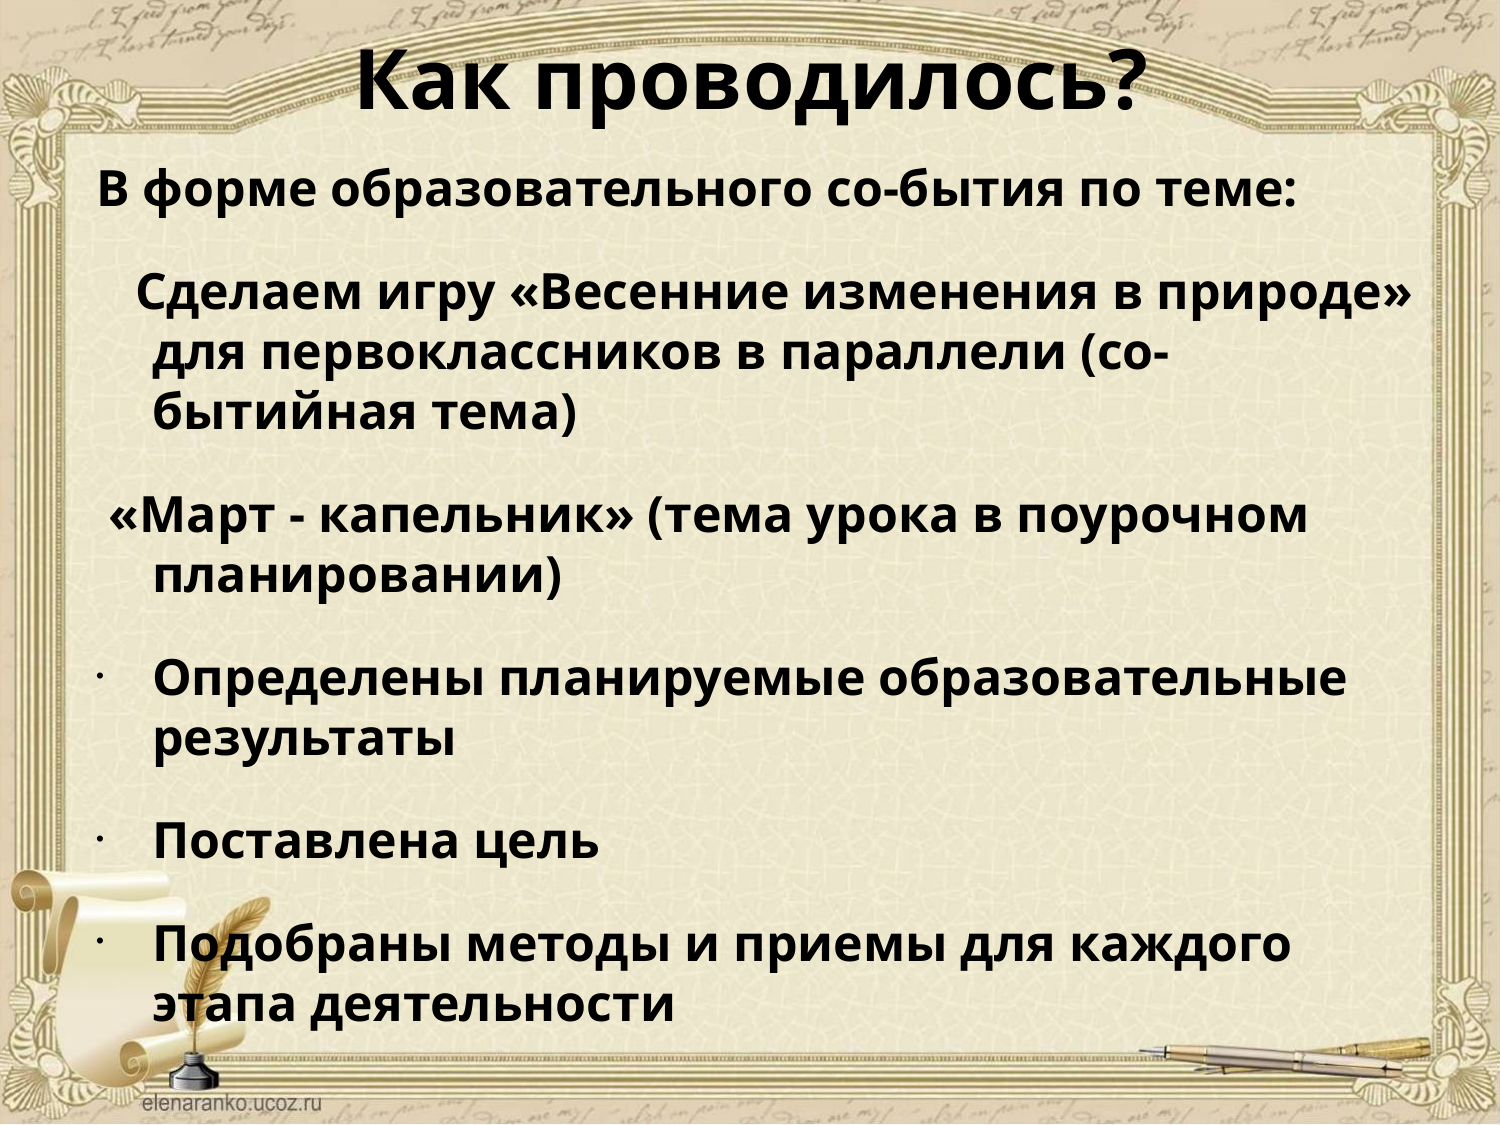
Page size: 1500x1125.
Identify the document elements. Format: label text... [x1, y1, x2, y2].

title Как проводилось? [76, 18, 1426, 233]
picture [0, 0, 1500, 1125]
text_box В форме образовательного со-бытия по теме: Сделаем игру «Весенние изменения в природе» для первоклассников в параллели (со-бытийная тема) «Март - капельник» (тема урока в поурочном планировании) Определены планируемые образовательные результаты Поставлена цель Подобраны методы и приемы для каждого этапа деятельности [80, 148, 1430, 1059]
